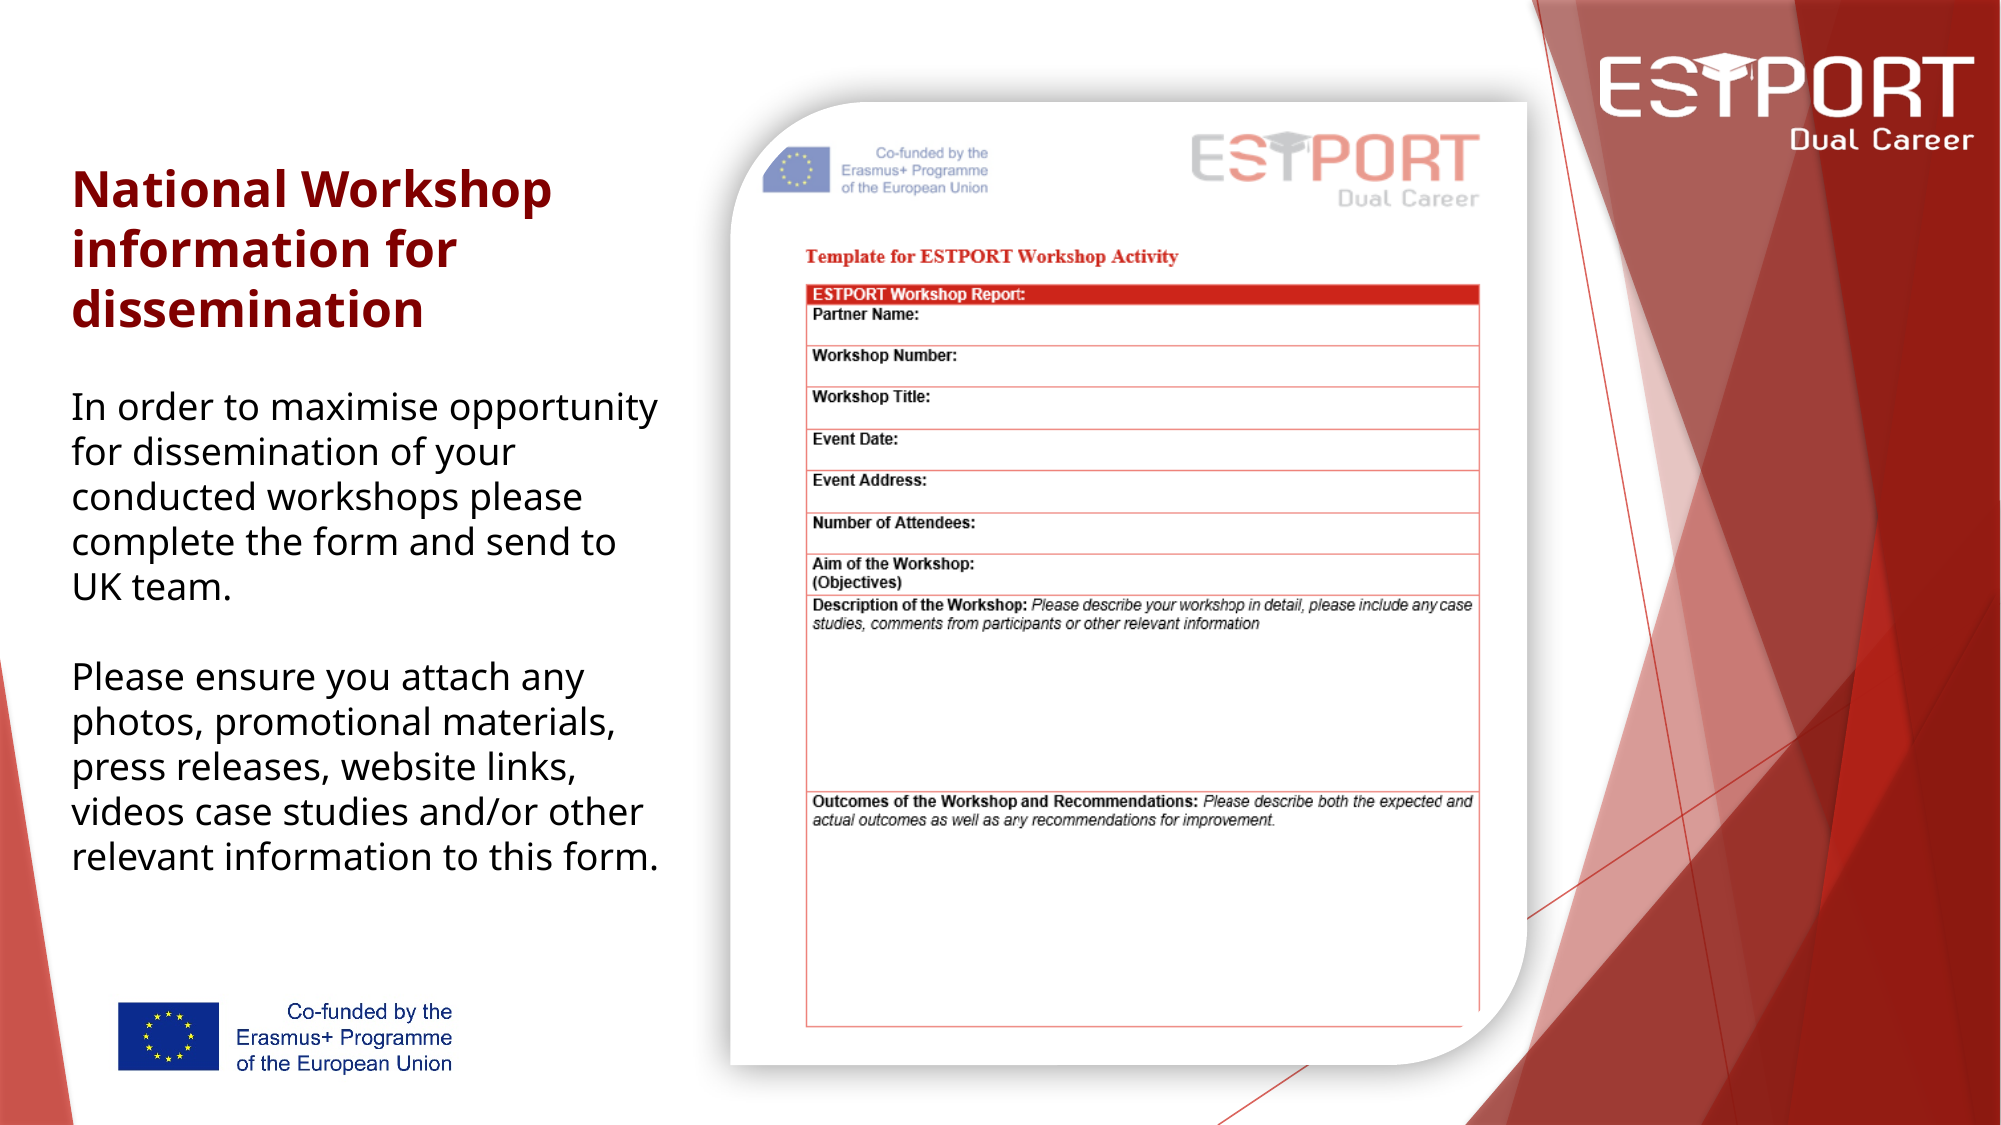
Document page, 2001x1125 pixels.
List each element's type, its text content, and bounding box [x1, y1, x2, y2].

picture [737, 108, 1521, 1059]
picture [97, 982, 470, 1091]
picture [1600, 44, 1987, 156]
text_box National Workshop information for dissemination In order to maximise opportunity for dissemination of your conducted workshops please complete the form and send to UK team. Please ensure you attach any photos, promotional materials, press releases, website links, videos case studies and/or other relevant information to this form. [56, 150, 677, 931]
